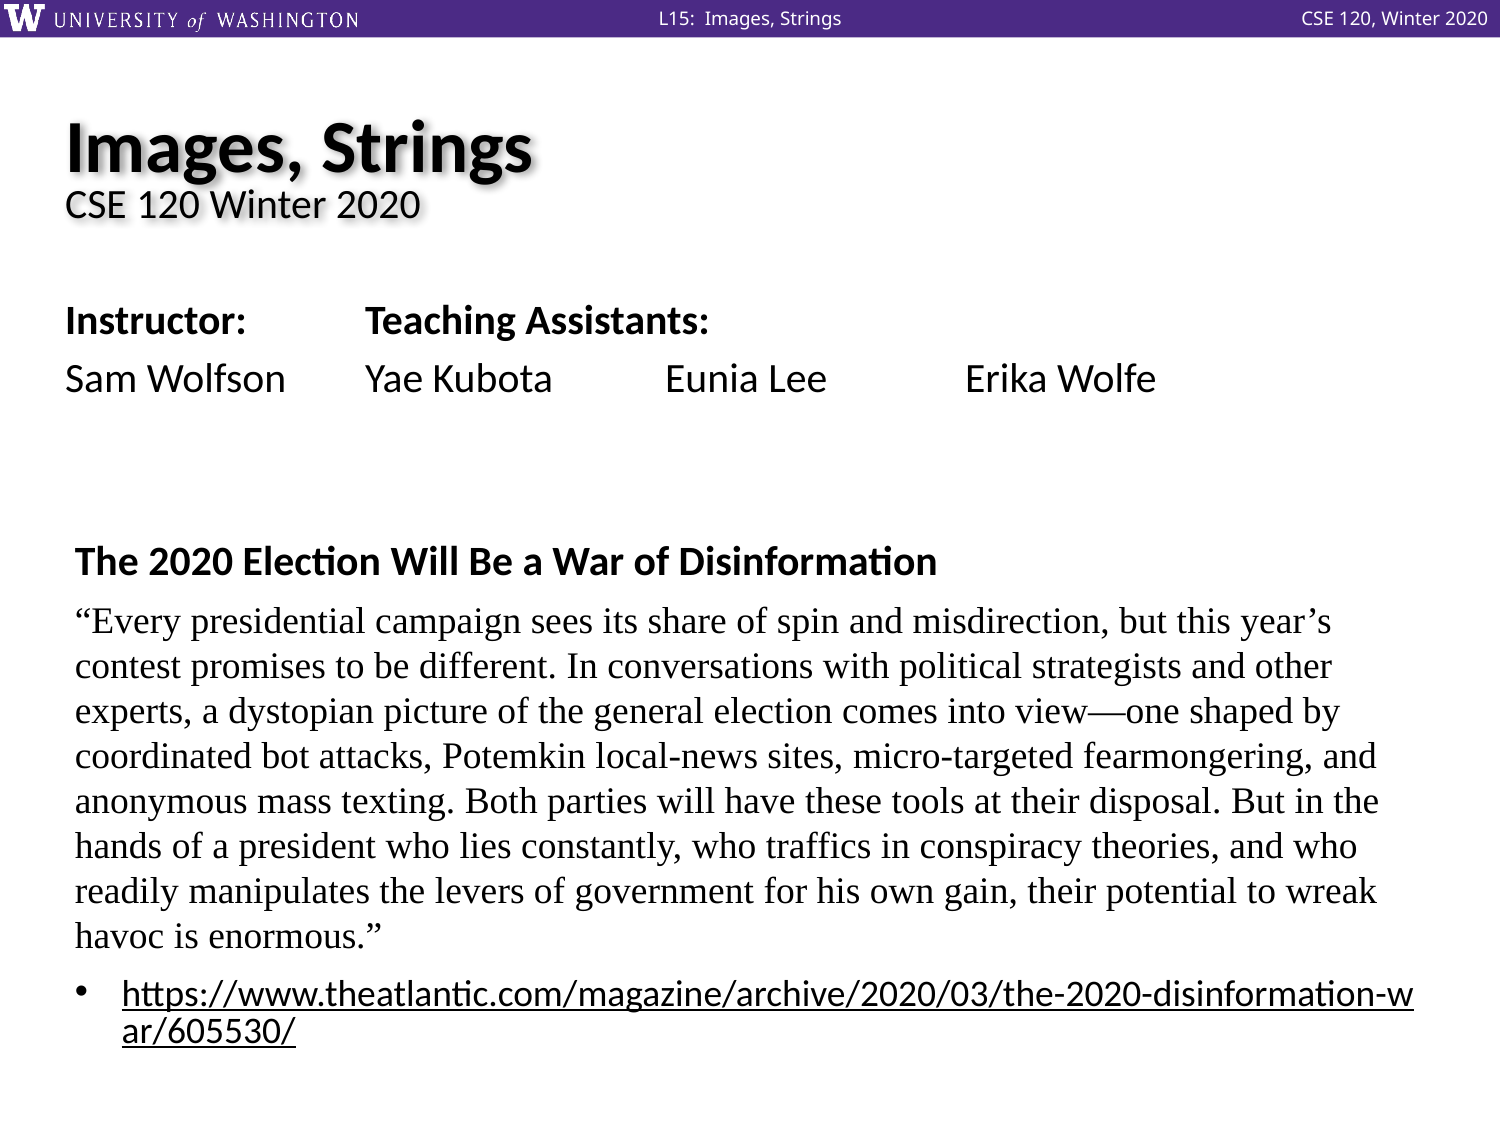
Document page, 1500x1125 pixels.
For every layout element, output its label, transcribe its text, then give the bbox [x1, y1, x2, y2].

text_box The 2020 Election Will Be a War of Disinformation “Every presidential campaign sees its share of spin and misdirection, but this year’s contest promises to be different. In conversations with political strategists and other experts, a dystopian picture of the general election comes into view—one shaped by coordinated bot attacks, Potemkin local-news sites, micro-targeted fearmongering, and anonymous mass texting. Both parties will have these tools at their disposal. But in the hands of a president who lies constantly, who traffics in conspiracy theories, and who readily manipulates the levers of government for his own gain, their potential to wreak havoc is enormous.” https://www.theatlantic.com/magazine/archive/2020/03/the-2020-disinformation-war/605530/ [59, 526, 1440, 1066]
subtitle Instructor: Teaching Assistants: Sam Wolfson Yae Kubota Eunia Lee Erika Wolfe [49, 284, 1423, 466]
title Images, Strings CSE 120 Winter 2020 [49, 49, 1326, 284]
picture [4, 4, 358, 32]
